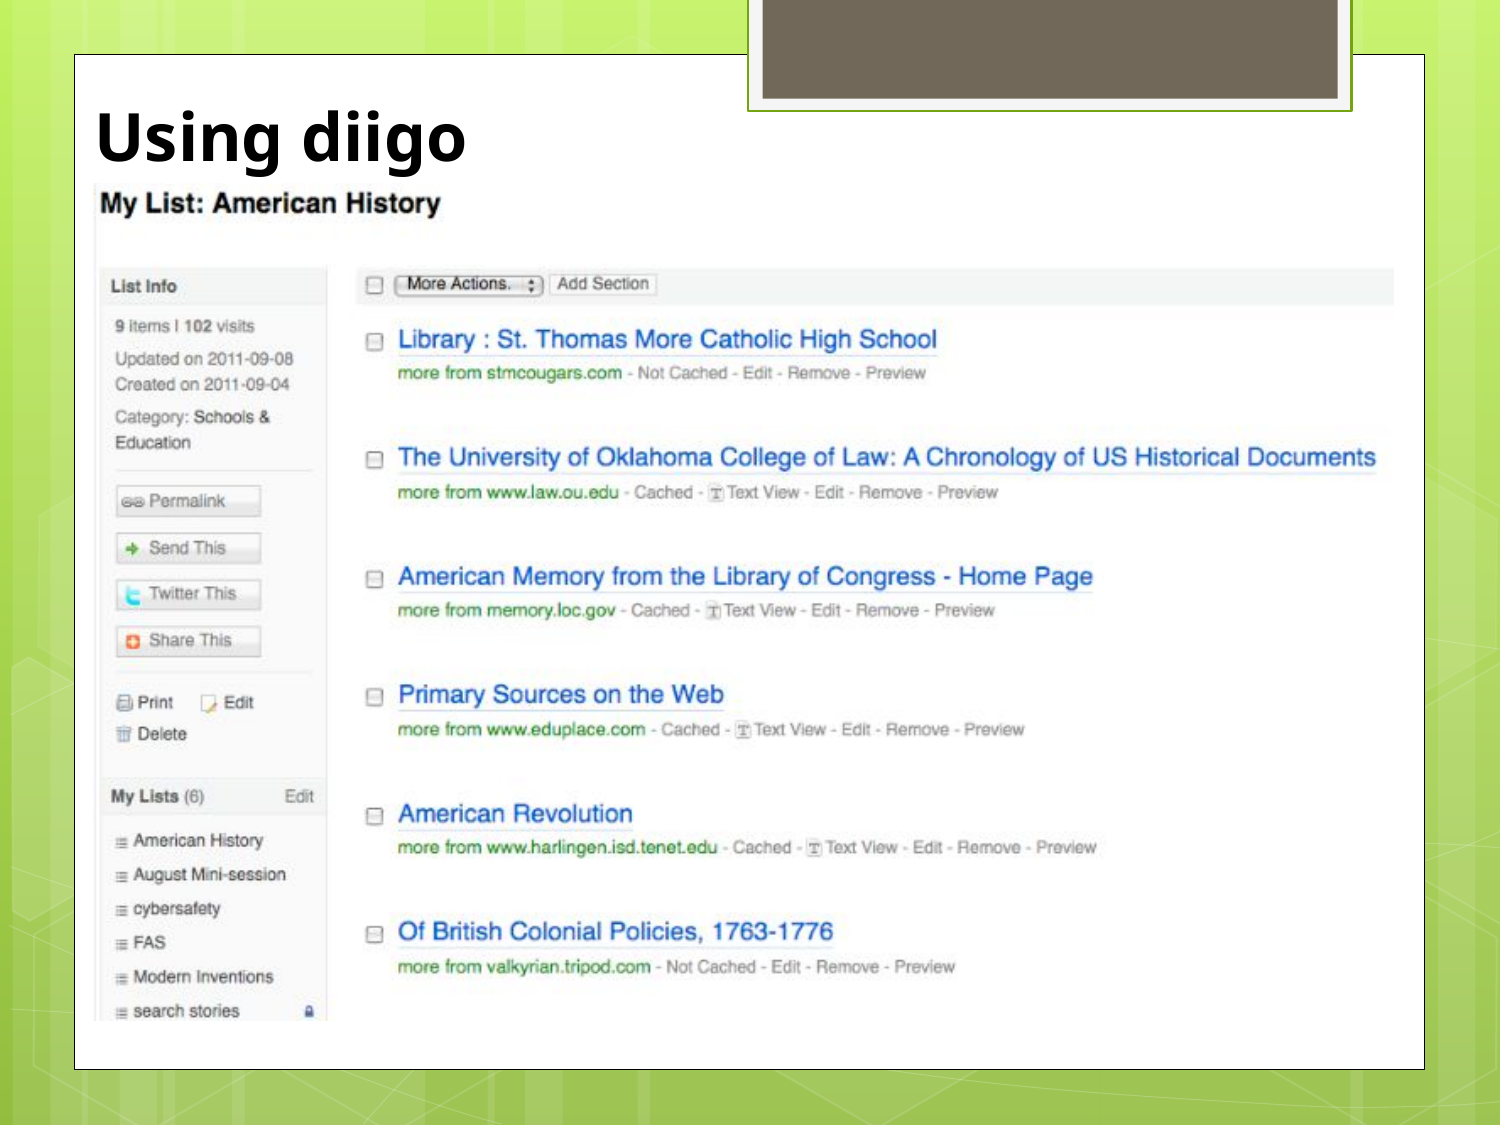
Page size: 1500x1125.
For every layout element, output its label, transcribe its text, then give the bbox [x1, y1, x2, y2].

text_box Using diigo [79, 87, 483, 183]
picture [93, 183, 1394, 1022]
